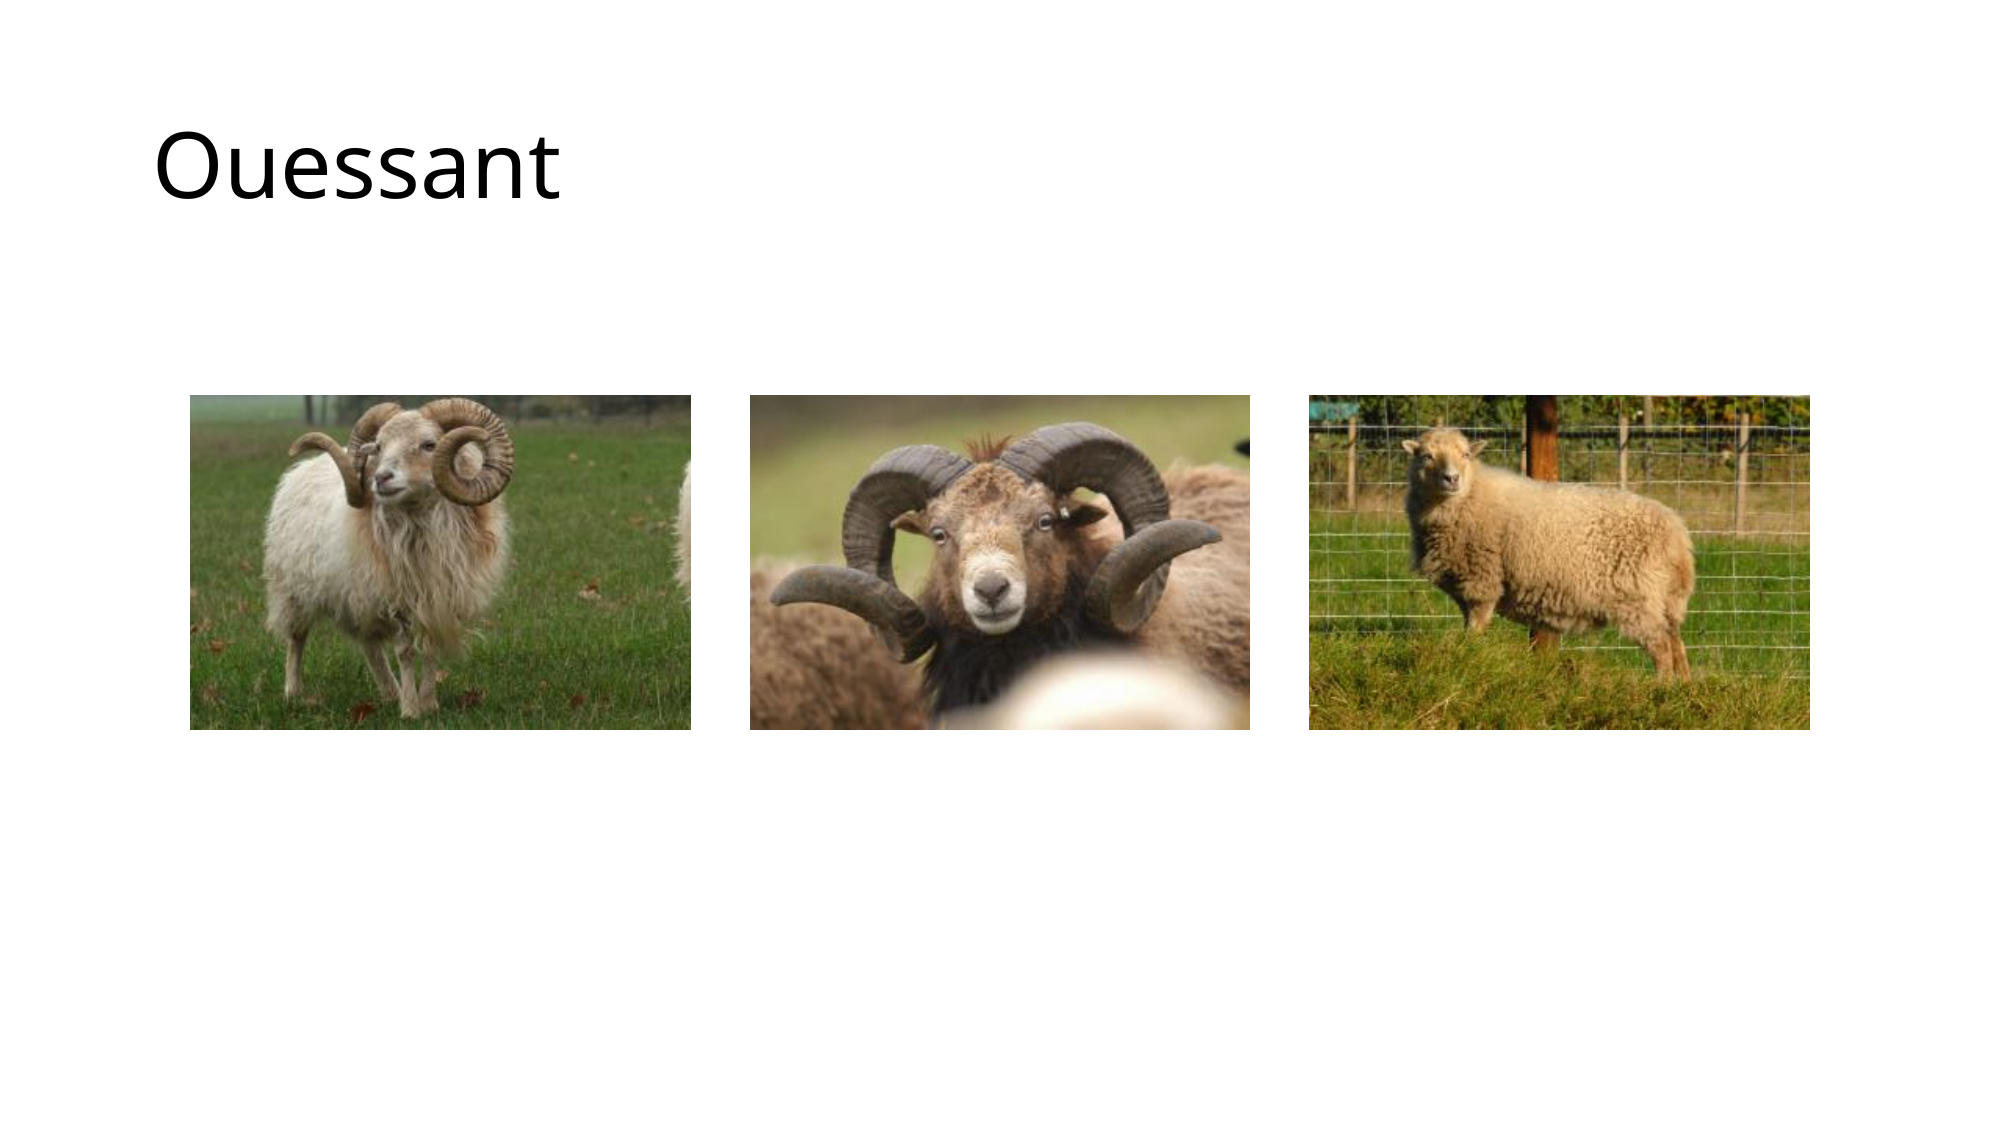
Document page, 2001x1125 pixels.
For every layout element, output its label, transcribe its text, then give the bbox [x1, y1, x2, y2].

picture [749, 395, 1250, 730]
picture [1309, 395, 1810, 730]
picture [190, 395, 691, 730]
title Ouessant [137, 59, 1863, 278]
